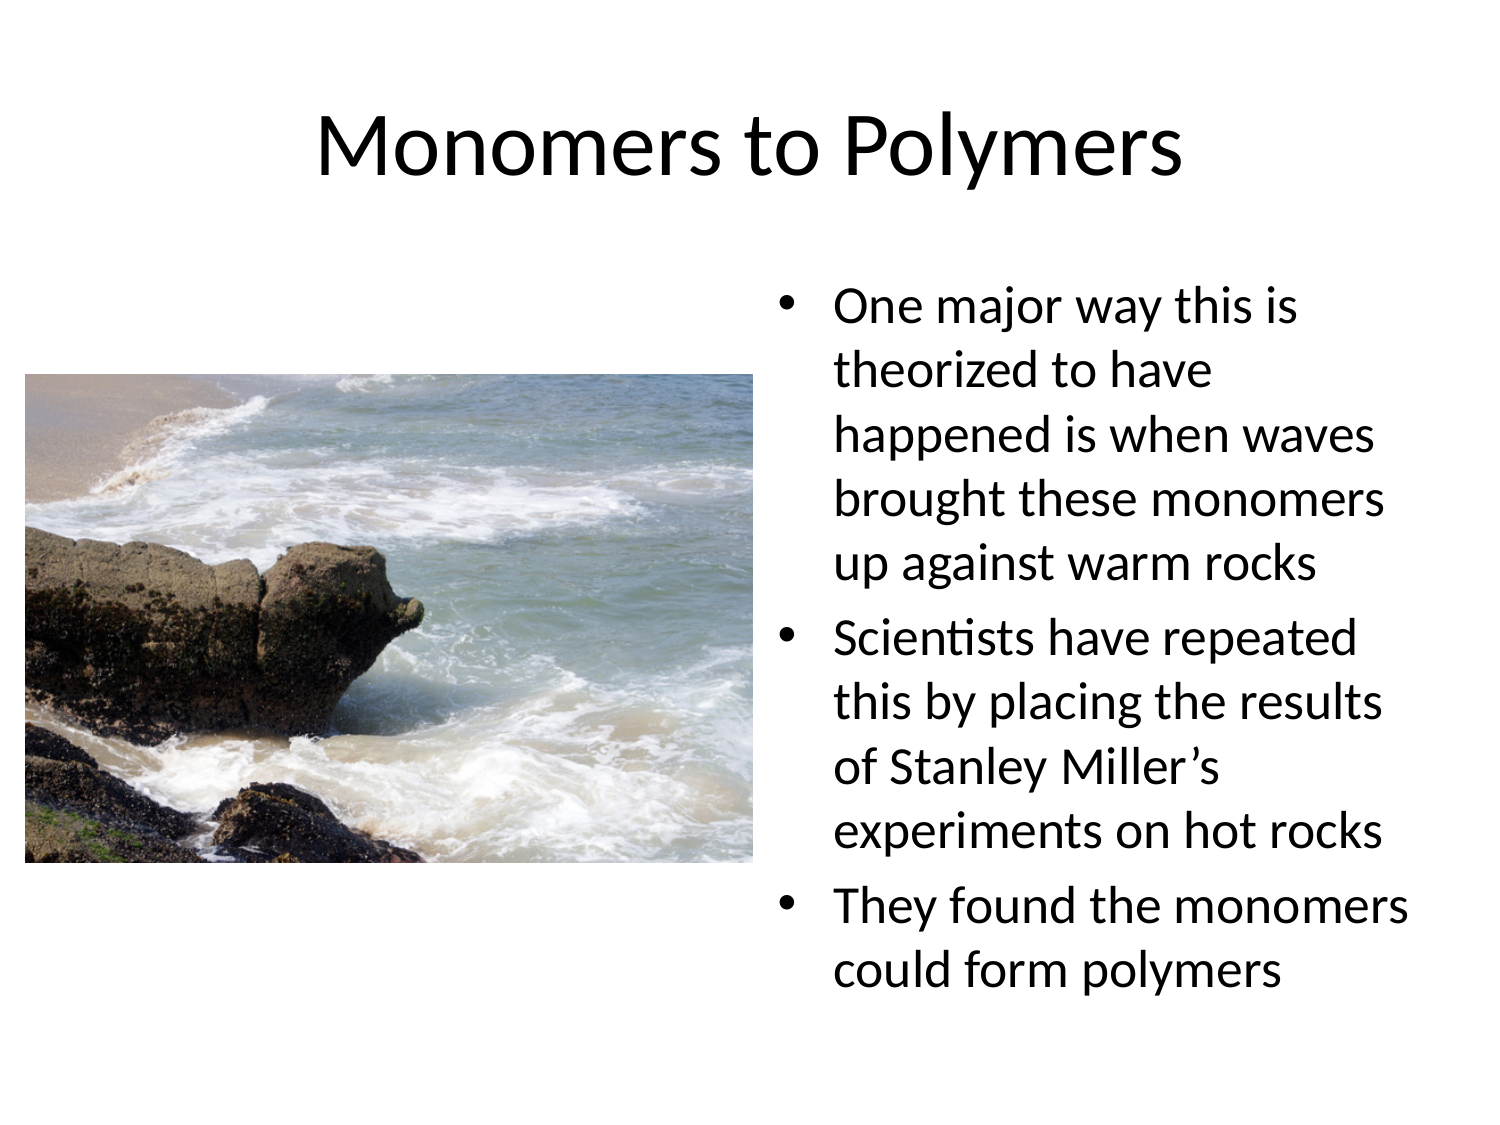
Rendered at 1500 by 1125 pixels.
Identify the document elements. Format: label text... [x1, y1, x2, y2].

list One major way this is theorized to have happened is when waves brought these monomers up against warm rocks Scientists have repeated this by placing the results of Stanley Miller’s experiments on hot rocks They found the monomers could form polymers [762, 262, 1425, 1100]
title Monomers to Polymers [75, 45, 1425, 233]
picture [25, 374, 753, 863]
